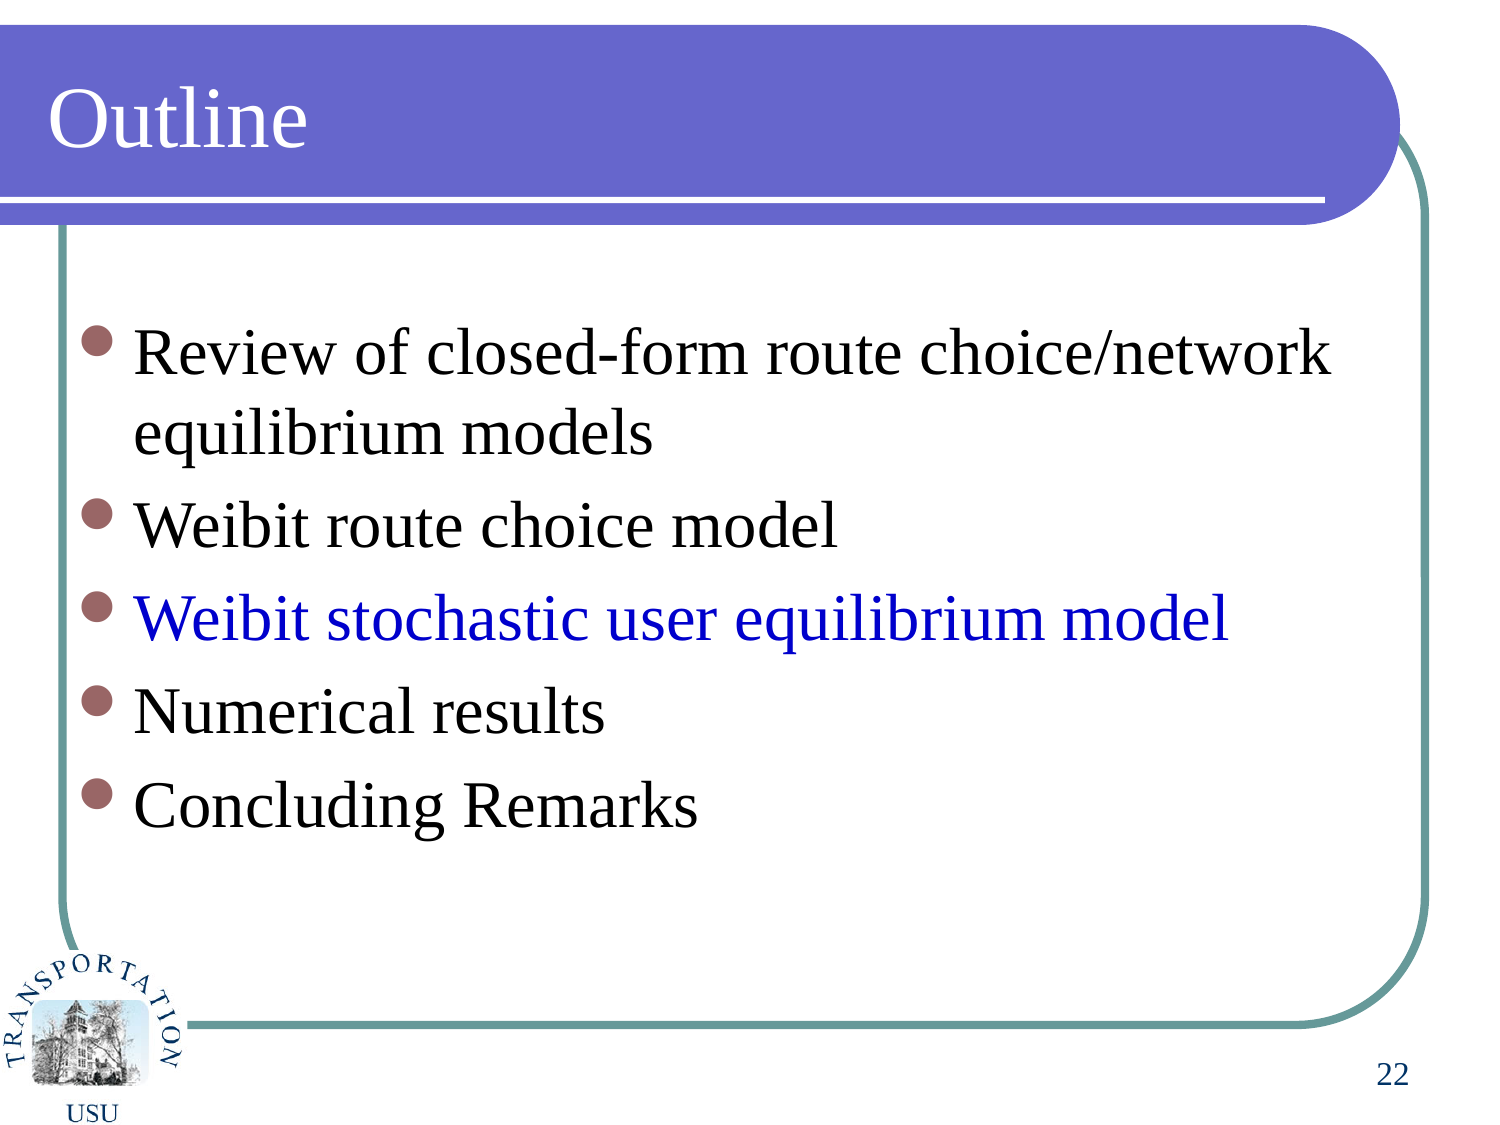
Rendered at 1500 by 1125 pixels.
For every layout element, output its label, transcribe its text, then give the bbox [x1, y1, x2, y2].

list Review of closed-form route choice/network equilibrium models Weibit route choice model Weibit stochastic user equilibrium model Numerical results Concluding Remarks [62, 299, 1438, 813]
title Outline [31, 37, 1348, 188]
picture [0, 950, 188, 1125]
slide_number 22 [1174, 1024, 1426, 1101]
